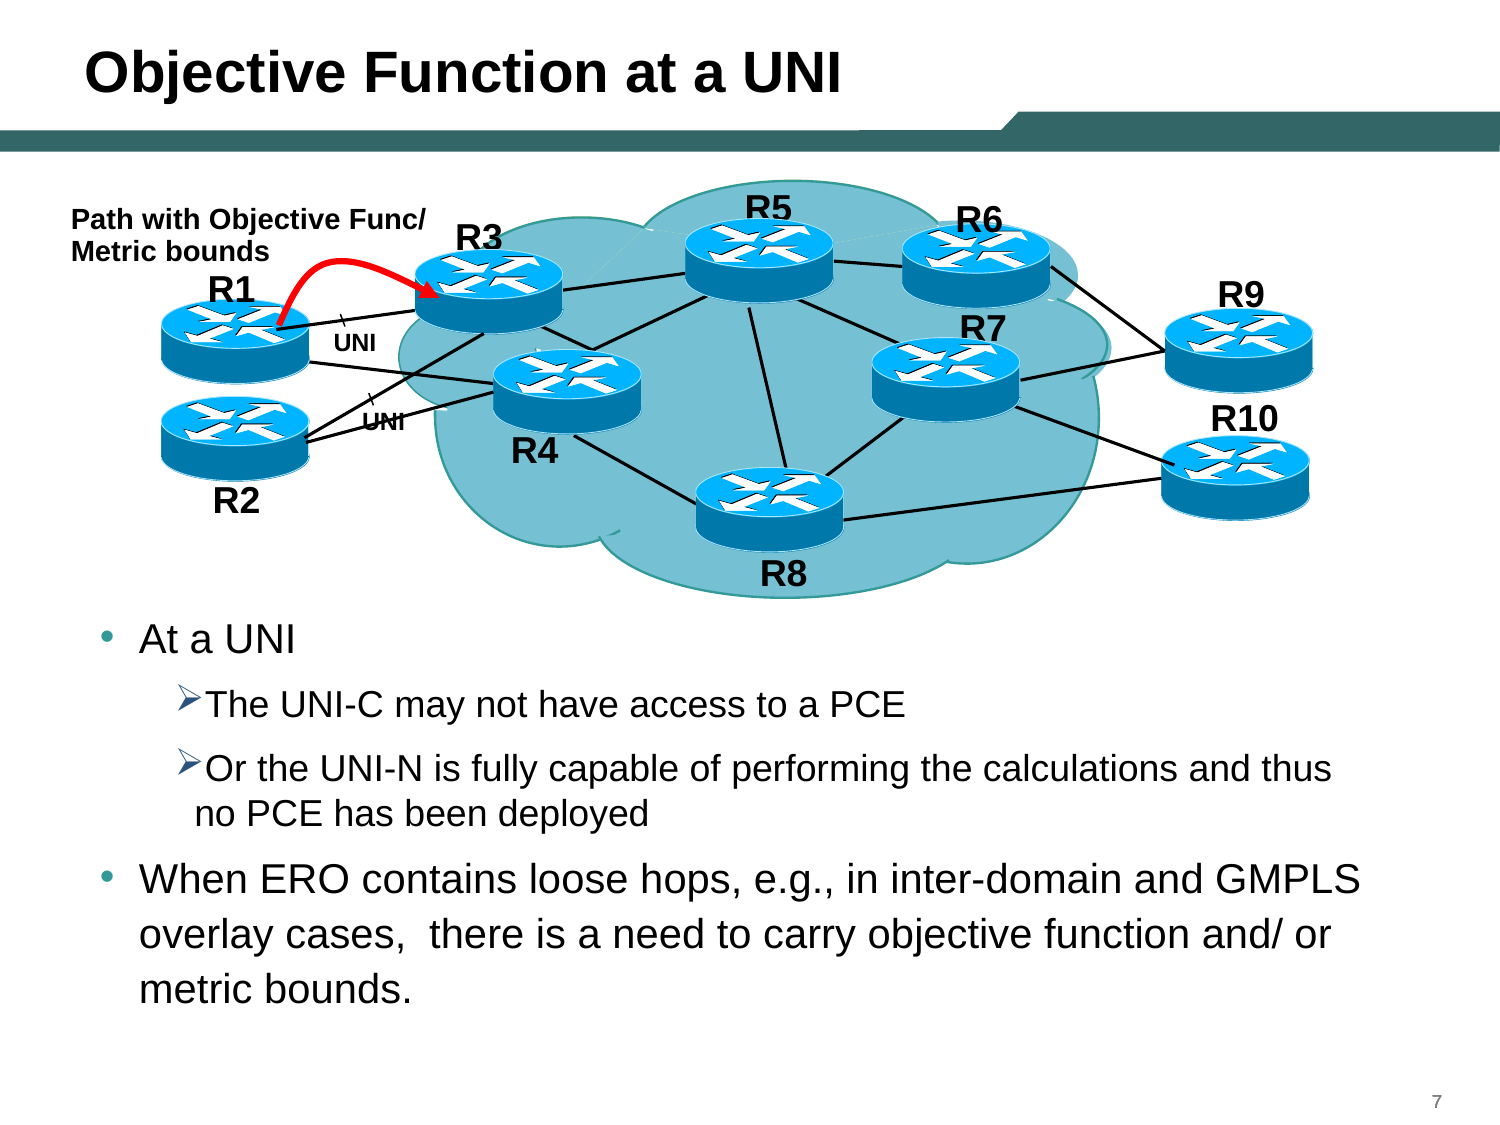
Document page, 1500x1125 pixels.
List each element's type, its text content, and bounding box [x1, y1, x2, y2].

text_box Path with Objective Func/ Metric bounds [55, 197, 155, 275]
list At a UNI The UNI-C may not have access to a PCE Or the UNI-N is fully capable of performing the calculations and thus no PCE has been deployed When ERO contains loose hops, e.g., in inter-domain and GMPLS overlay cases, there is a need to carry objective function and/ or metric bounds. [86, 599, 1390, 1063]
title Objective Function at a UNI [71, 30, 1409, 113]
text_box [160, 179, 1314, 599]
